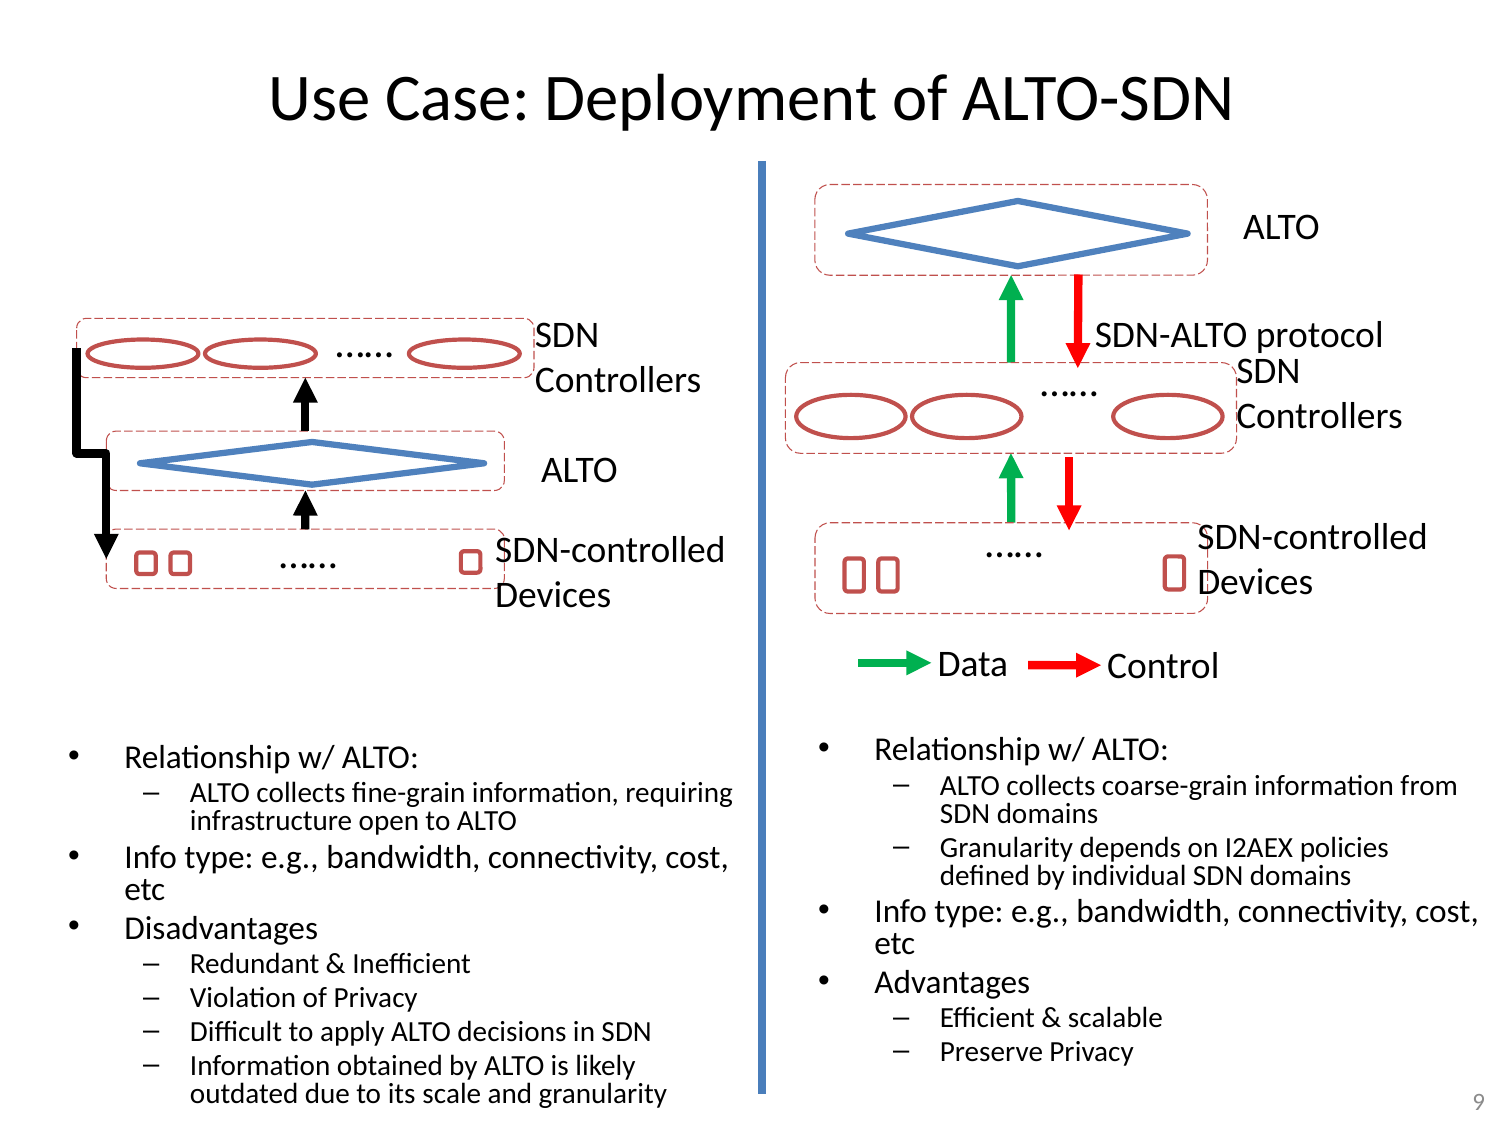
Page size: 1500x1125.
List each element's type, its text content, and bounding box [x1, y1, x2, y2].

list Relationship w/ ALTO: ALTO collects fine-grain information, requiring infrastructure open to ALTO Info type: e.g., bandwidth, connectivity, cost, etc Disadvantages Redundant & Inefficient Violation of Privacy Difficult to apply ALTO decisions in SDN Information obtained by ALTO is likely outdated due to its scale and granularity [53, 735, 750, 1125]
title Use Case: Deployment of ALTO-SDN [76, 0, 1427, 188]
text_box Relationship w/ ALTO: ALTO collects coarse-grain information from SDN domains Granularity depends on I2AEX policies defined by individual SDN domains Info type: e.g., bandwidth, connectivity, cost, etc Advantages Efficient & scalable Preserve Privacy [803, 727, 1500, 1094]
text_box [785, 184, 1426, 693]
slide_number 9 [1187, 1094, 1500, 1125]
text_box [76, 302, 725, 606]
